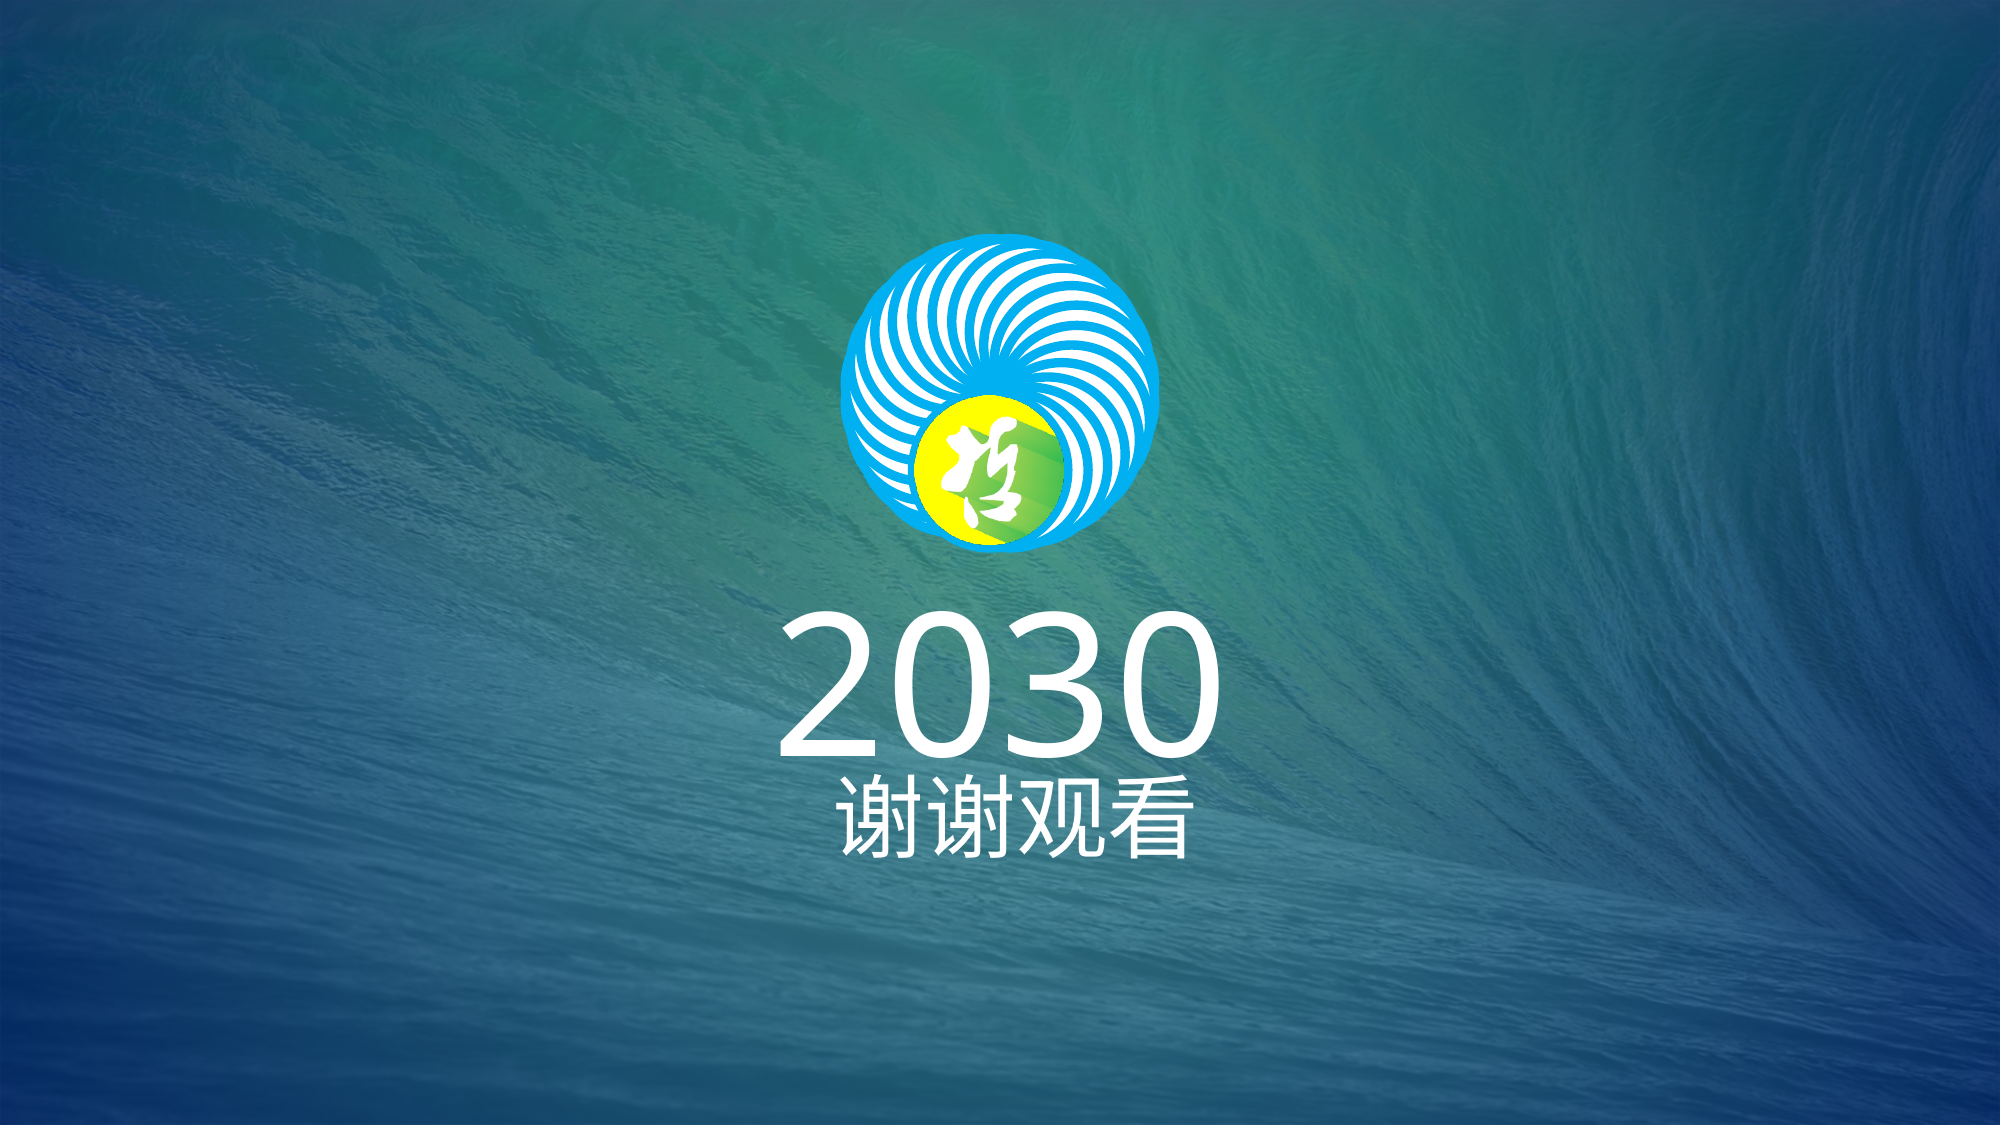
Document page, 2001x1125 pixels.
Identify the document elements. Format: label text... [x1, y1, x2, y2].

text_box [844, 237, 1156, 549]
text_box 谢谢观看 [624, 752, 1409, 877]
text_box 2030 [720, 548, 1280, 804]
